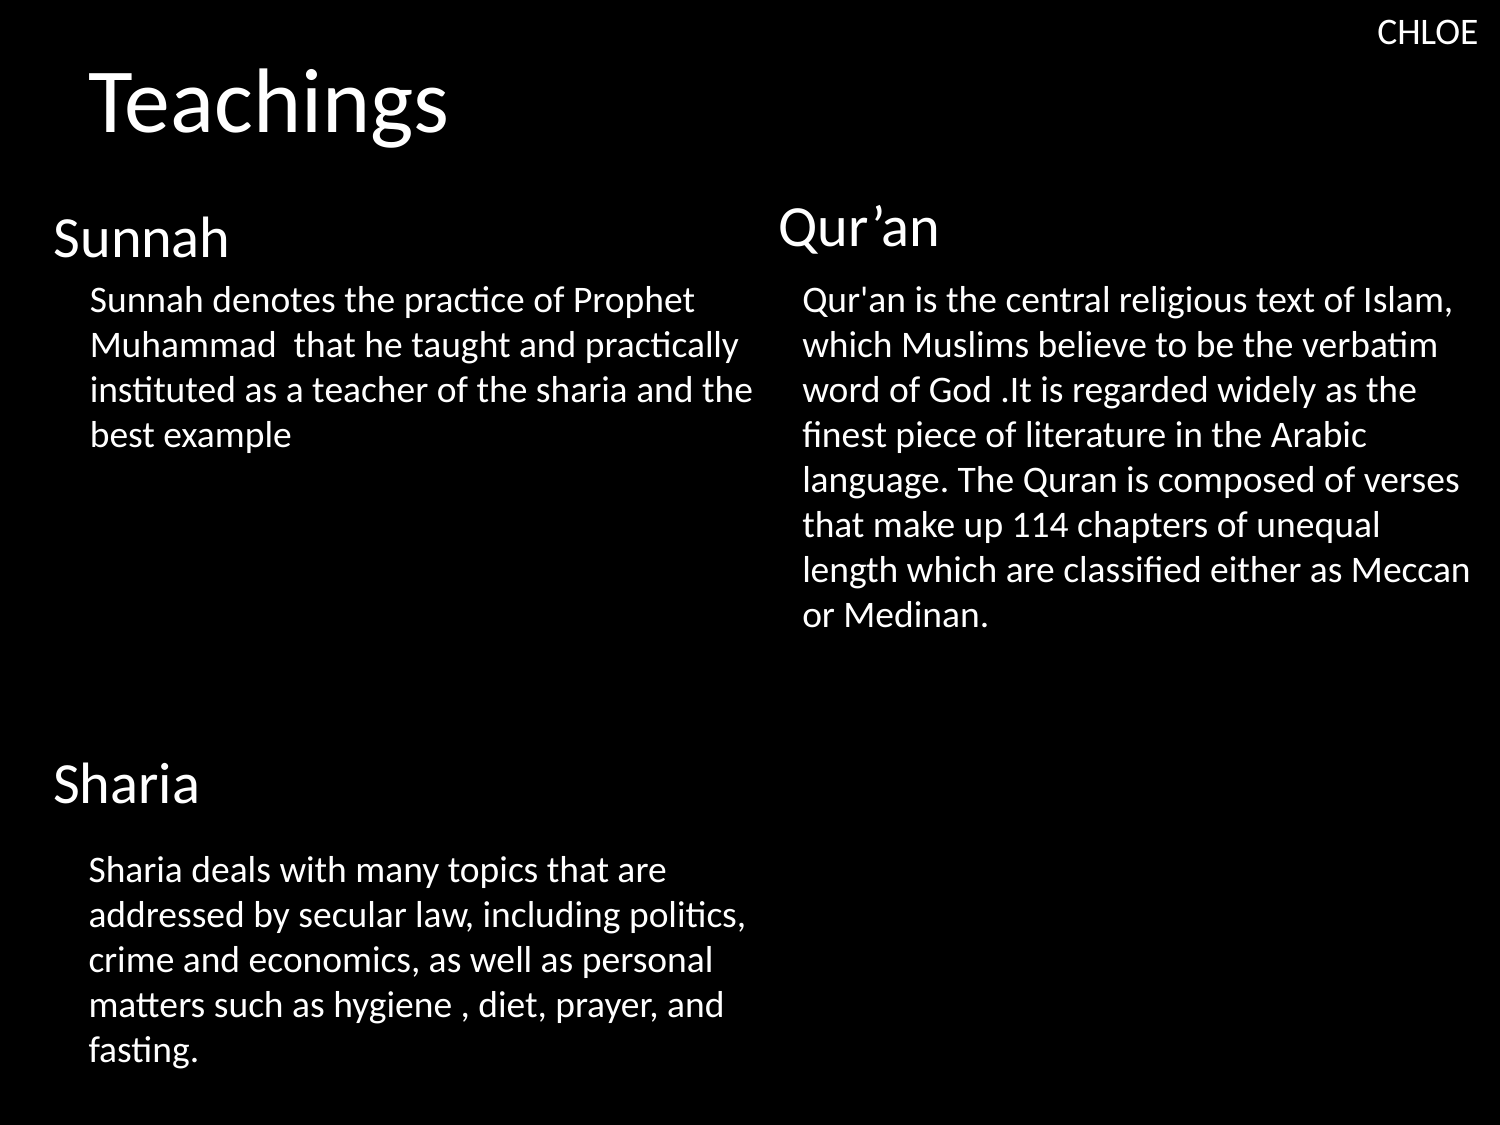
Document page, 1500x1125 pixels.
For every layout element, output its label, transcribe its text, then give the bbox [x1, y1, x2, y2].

text_box Sunnah [39, 191, 246, 277]
text_box CHLOE [1362, 0, 1494, 60]
title Teachings [0, 0, 545, 193]
text_box Sharia [38, 737, 216, 823]
text_box Sunnah denotes the practice of Prophet Muhammad that he taught and practically instituted as a teacher of the sharia and the best example [74, 267, 787, 463]
text_box Qur’an [763, 180, 955, 266]
text_box Qur'an is the central religious text of Islam, which Muslims believe to be the verbatim word of God .It is regarded widely as the finest piece of literature in the Arabic language. The Quran is composed of verses that make up 114 chapters of unequal length which are classified either as Meccan or Medinan. [787, 267, 1500, 643]
text_box Sharia deals with many topics that are addressed by secular law, including politics, crime and economics, as well as personal matters such as hygiene , diet, prayer, and fasting. [73, 837, 824, 1078]
